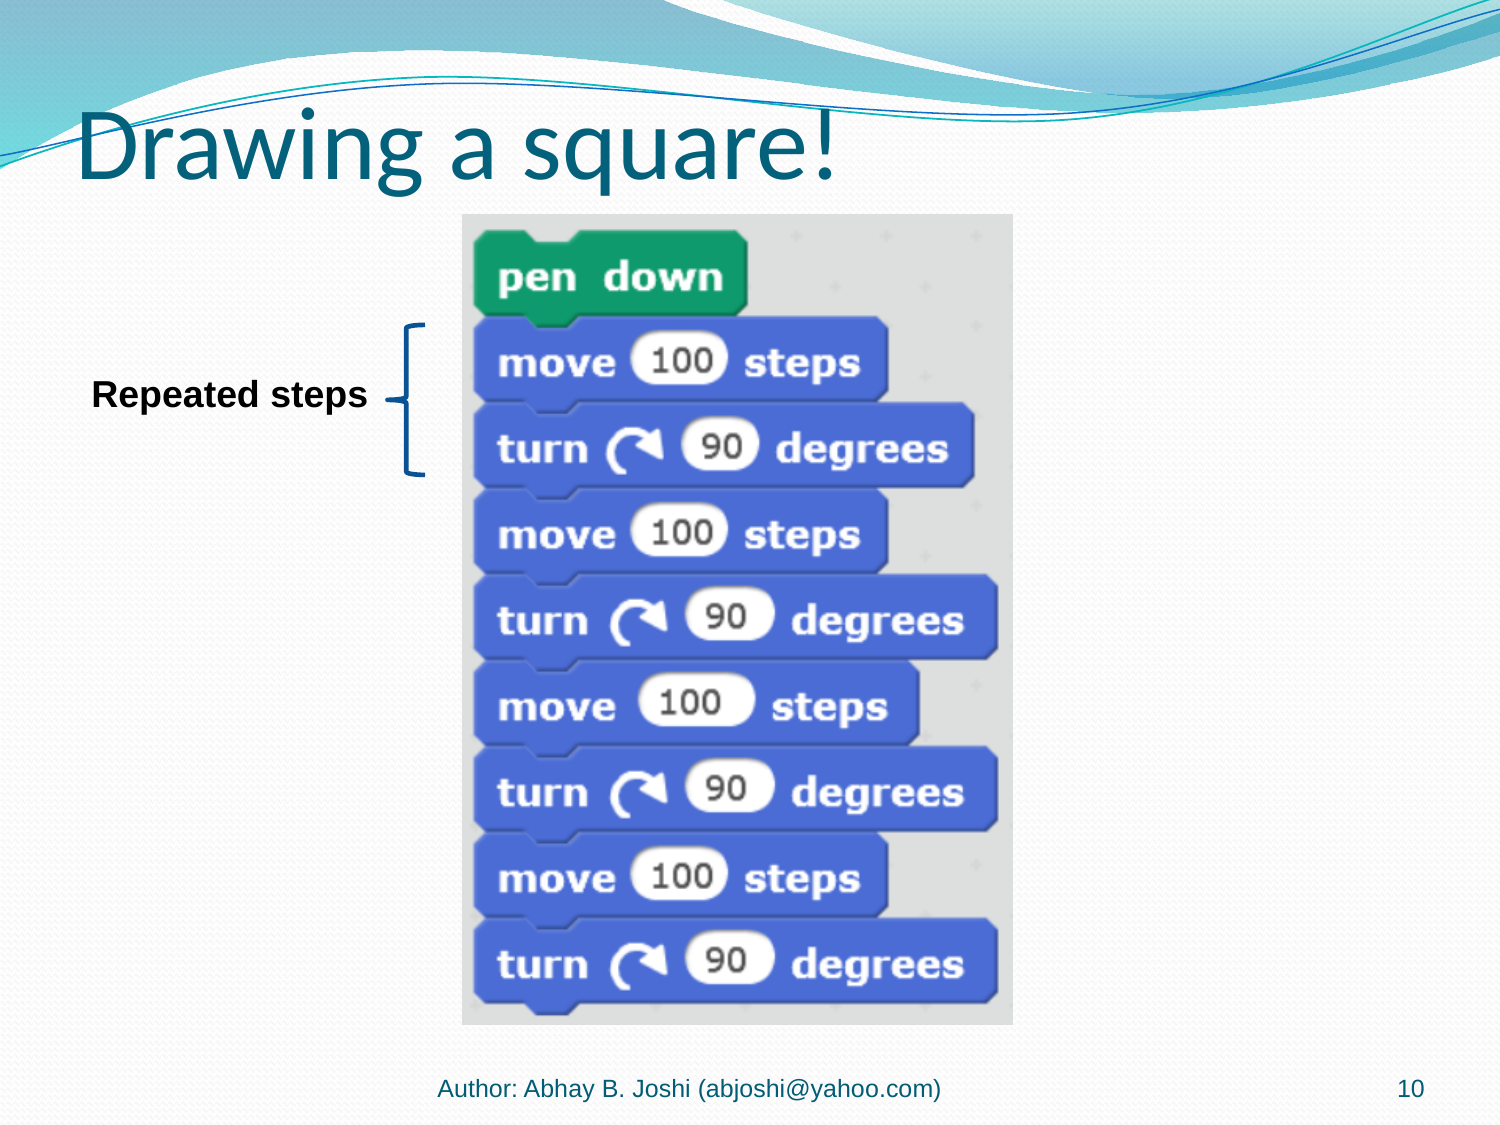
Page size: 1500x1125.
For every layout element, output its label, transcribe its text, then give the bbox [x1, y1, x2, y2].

title Drawing a square! [75, 12, 1425, 200]
picture [462, 213, 1013, 1026]
text_box [386, 324, 426, 476]
slide_number 10 [1299, 1042, 1425, 1103]
footer Author: Abhay B. Joshi (abjoshi@yahoo.com) [437, 1042, 988, 1103]
text_box Repeated steps [76, 362, 384, 423]
